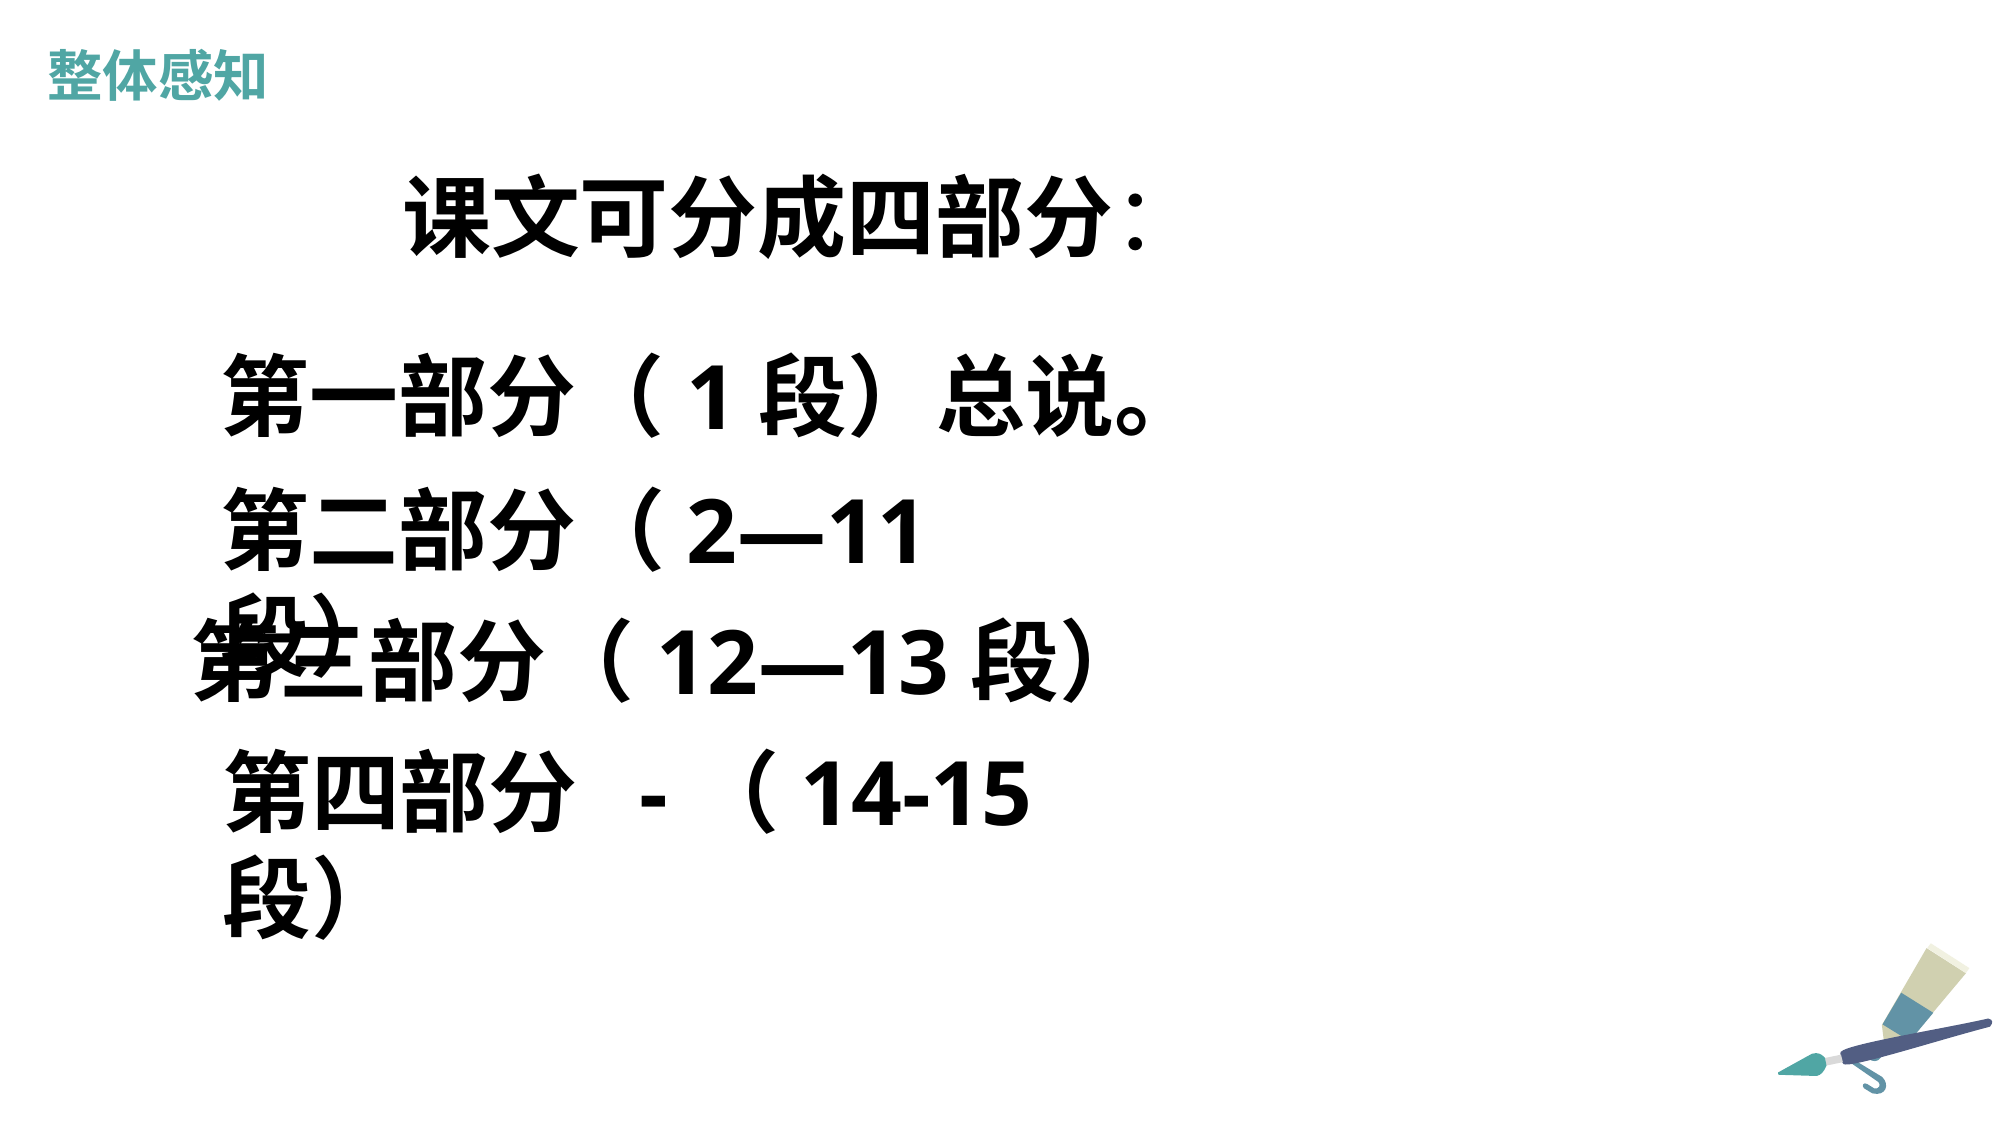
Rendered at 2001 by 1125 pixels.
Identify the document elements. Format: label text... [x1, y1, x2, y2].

text_box 整体感知 [32, 33, 347, 115]
text_box 第四部分 -（14-15段） [207, 728, 1193, 957]
text_box 课文可分成四部分： [387, 154, 1938, 276]
text_box 第三部分（12—13段） [175, 597, 1164, 720]
text_box 第一部分（1段）总说。 [205, 333, 1938, 456]
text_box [1811, 945, 1974, 1125]
text_box 第二部分（2—11段） [205, 466, 1059, 597]
